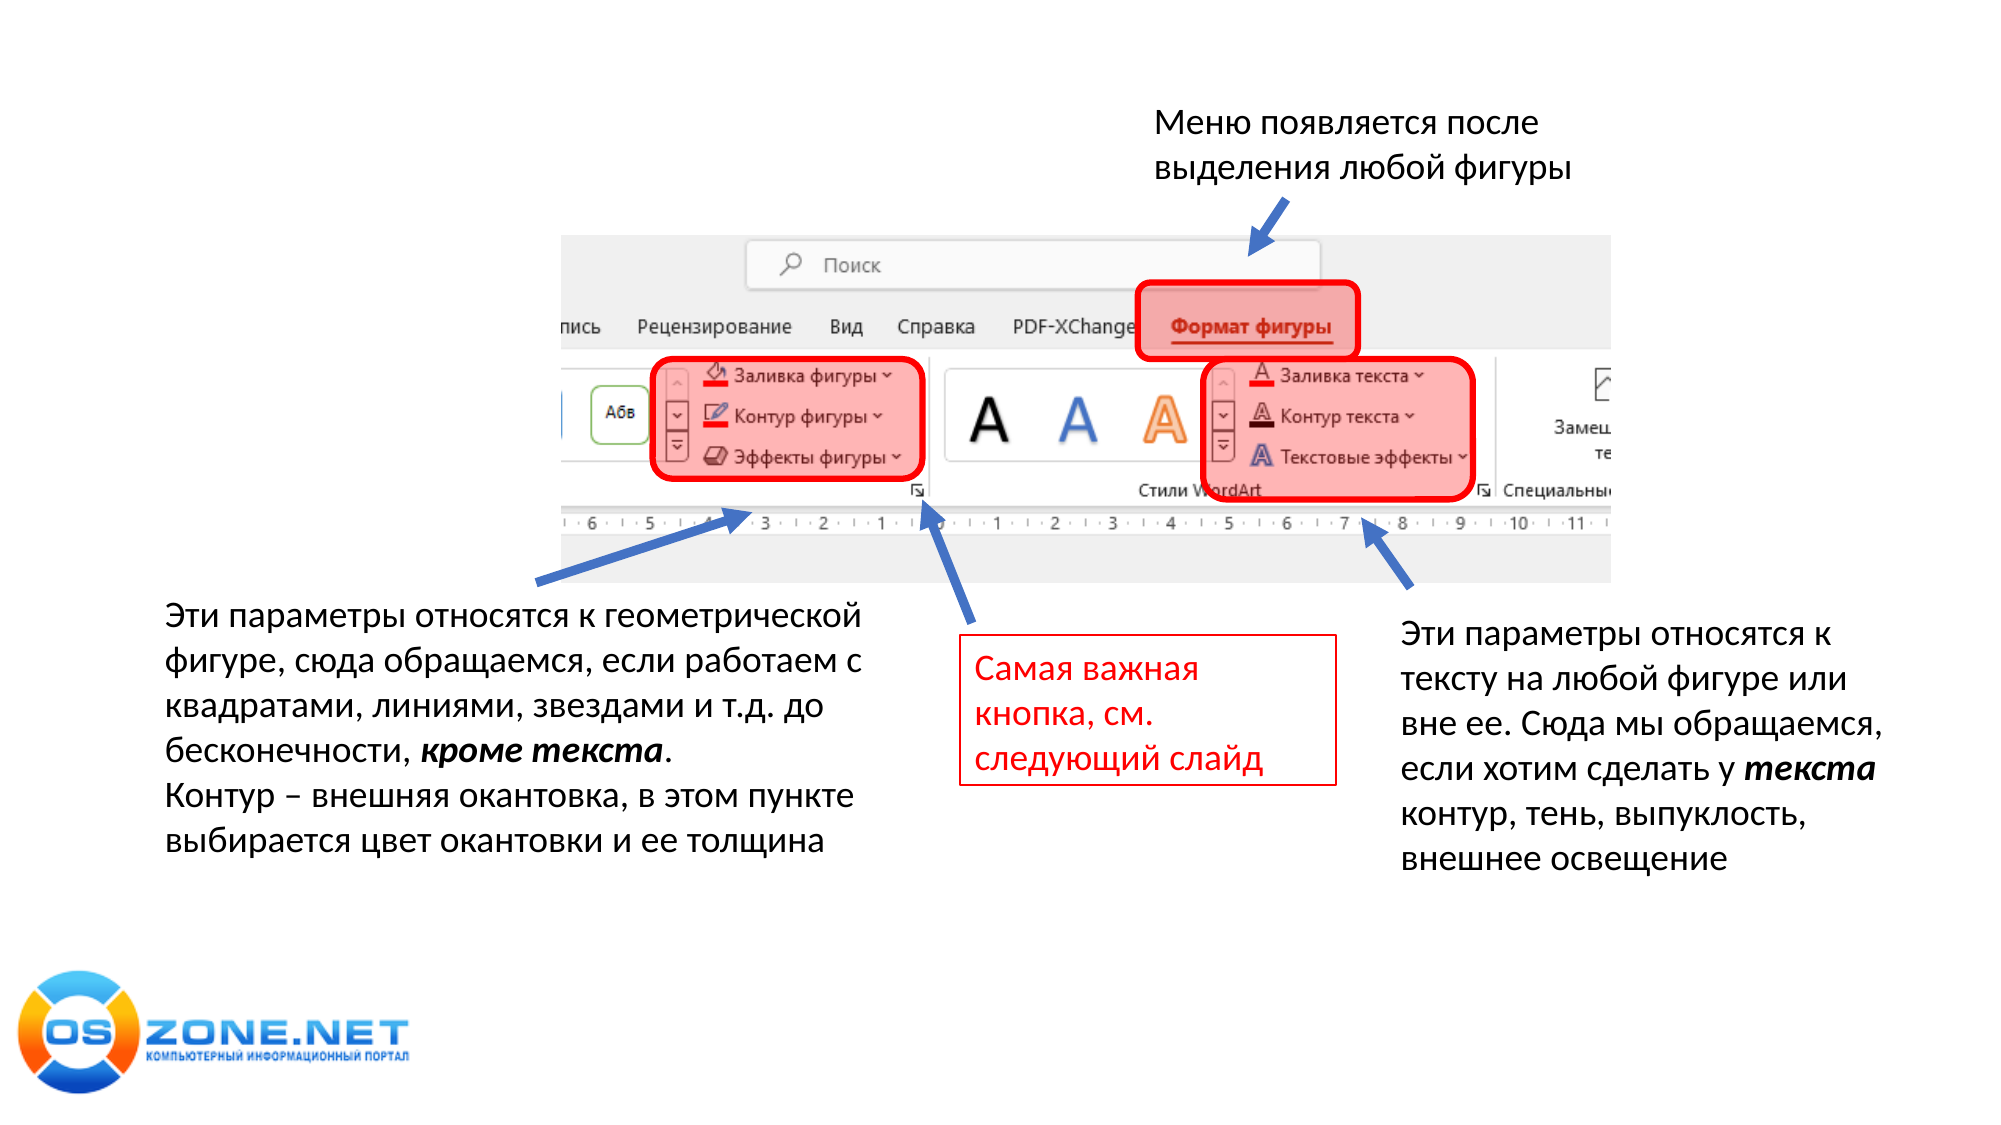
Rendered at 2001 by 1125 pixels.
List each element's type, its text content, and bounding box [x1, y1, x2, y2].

picture [561, 235, 1611, 583]
text_box Самая важная кнопка, см. следующий слайд [959, 635, 1337, 785]
picture [0, 954, 444, 1125]
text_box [536, 512, 753, 583]
text_box Меню появляется после выделения любой фигуры [1139, 89, 1671, 194]
text_box Эти параметры относятся к геометрической фигуре, сюда обращаемся, если работаем с квадратами, линиями, звездами и т.д. до бесконечности, кроме текста. Контур – внешняя окантовка, в этом пункте выбирается цвет окантовки и ее толщина [149, 582, 923, 868]
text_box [922, 499, 972, 624]
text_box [1247, 199, 1287, 257]
text_box Эти параметры относятся к тексту на любой фигуре или вне ее. Сюда мы обращаемся, если хотим сделать у текста контур, тень, выпуклость, внешнее освещение [1385, 600, 1918, 886]
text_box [1361, 517, 1411, 588]
